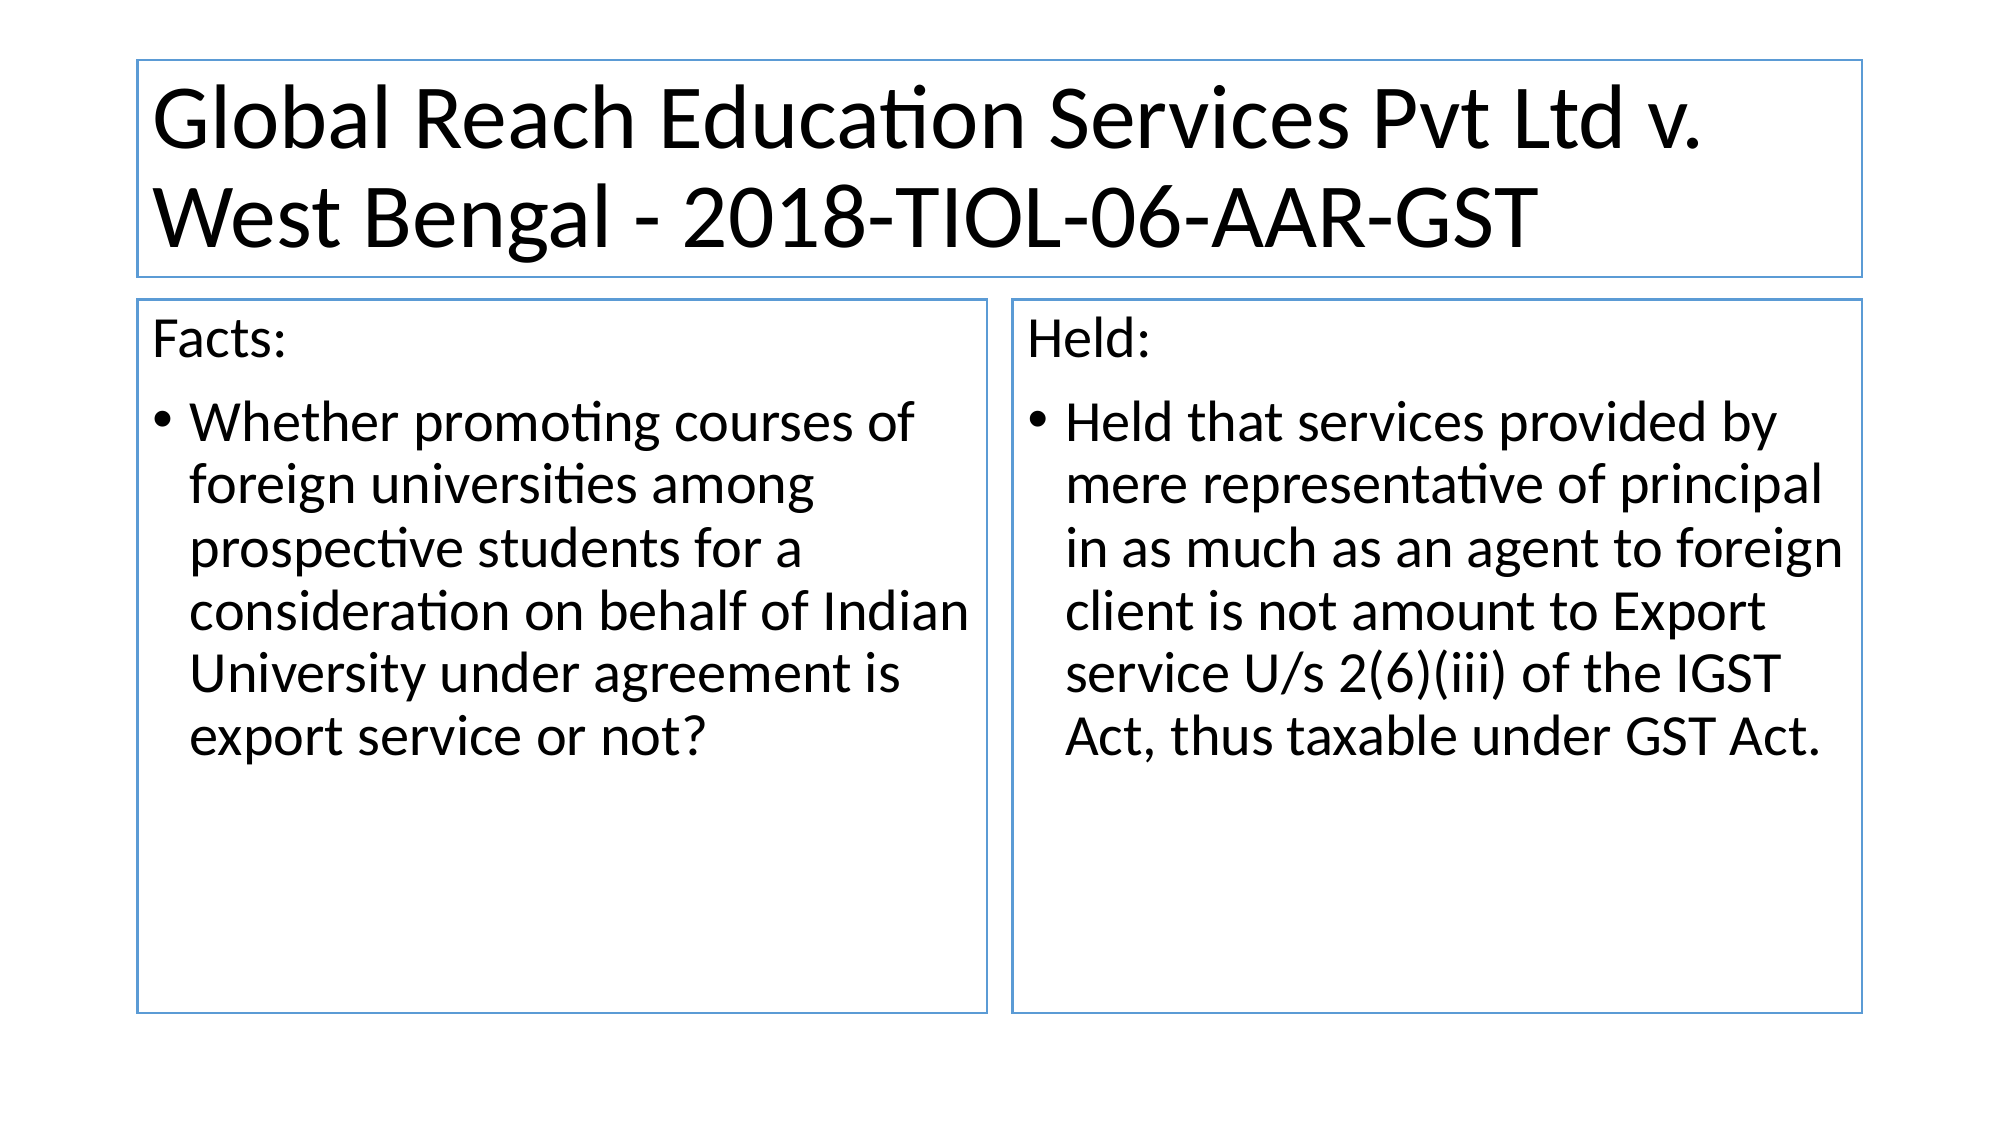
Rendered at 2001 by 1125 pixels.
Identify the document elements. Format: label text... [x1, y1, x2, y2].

list Facts: Whether promoting courses of foreign universities among prospective students for a consideration on behalf of Indian University under agreement is export service or not? [136, 298, 988, 1014]
list Held: Held that services provided by mere representative of principal in as much as an agent to foreign client is not amount to Export service U/s 2(6)(iii) of the IGST Act, thus taxable under GST Act. [1011, 298, 1863, 1014]
title Global Reach Education Services Pvt Ltd v. West Bengal - 2018-TIOL-06-AAR-GST [136, 59, 1863, 278]
